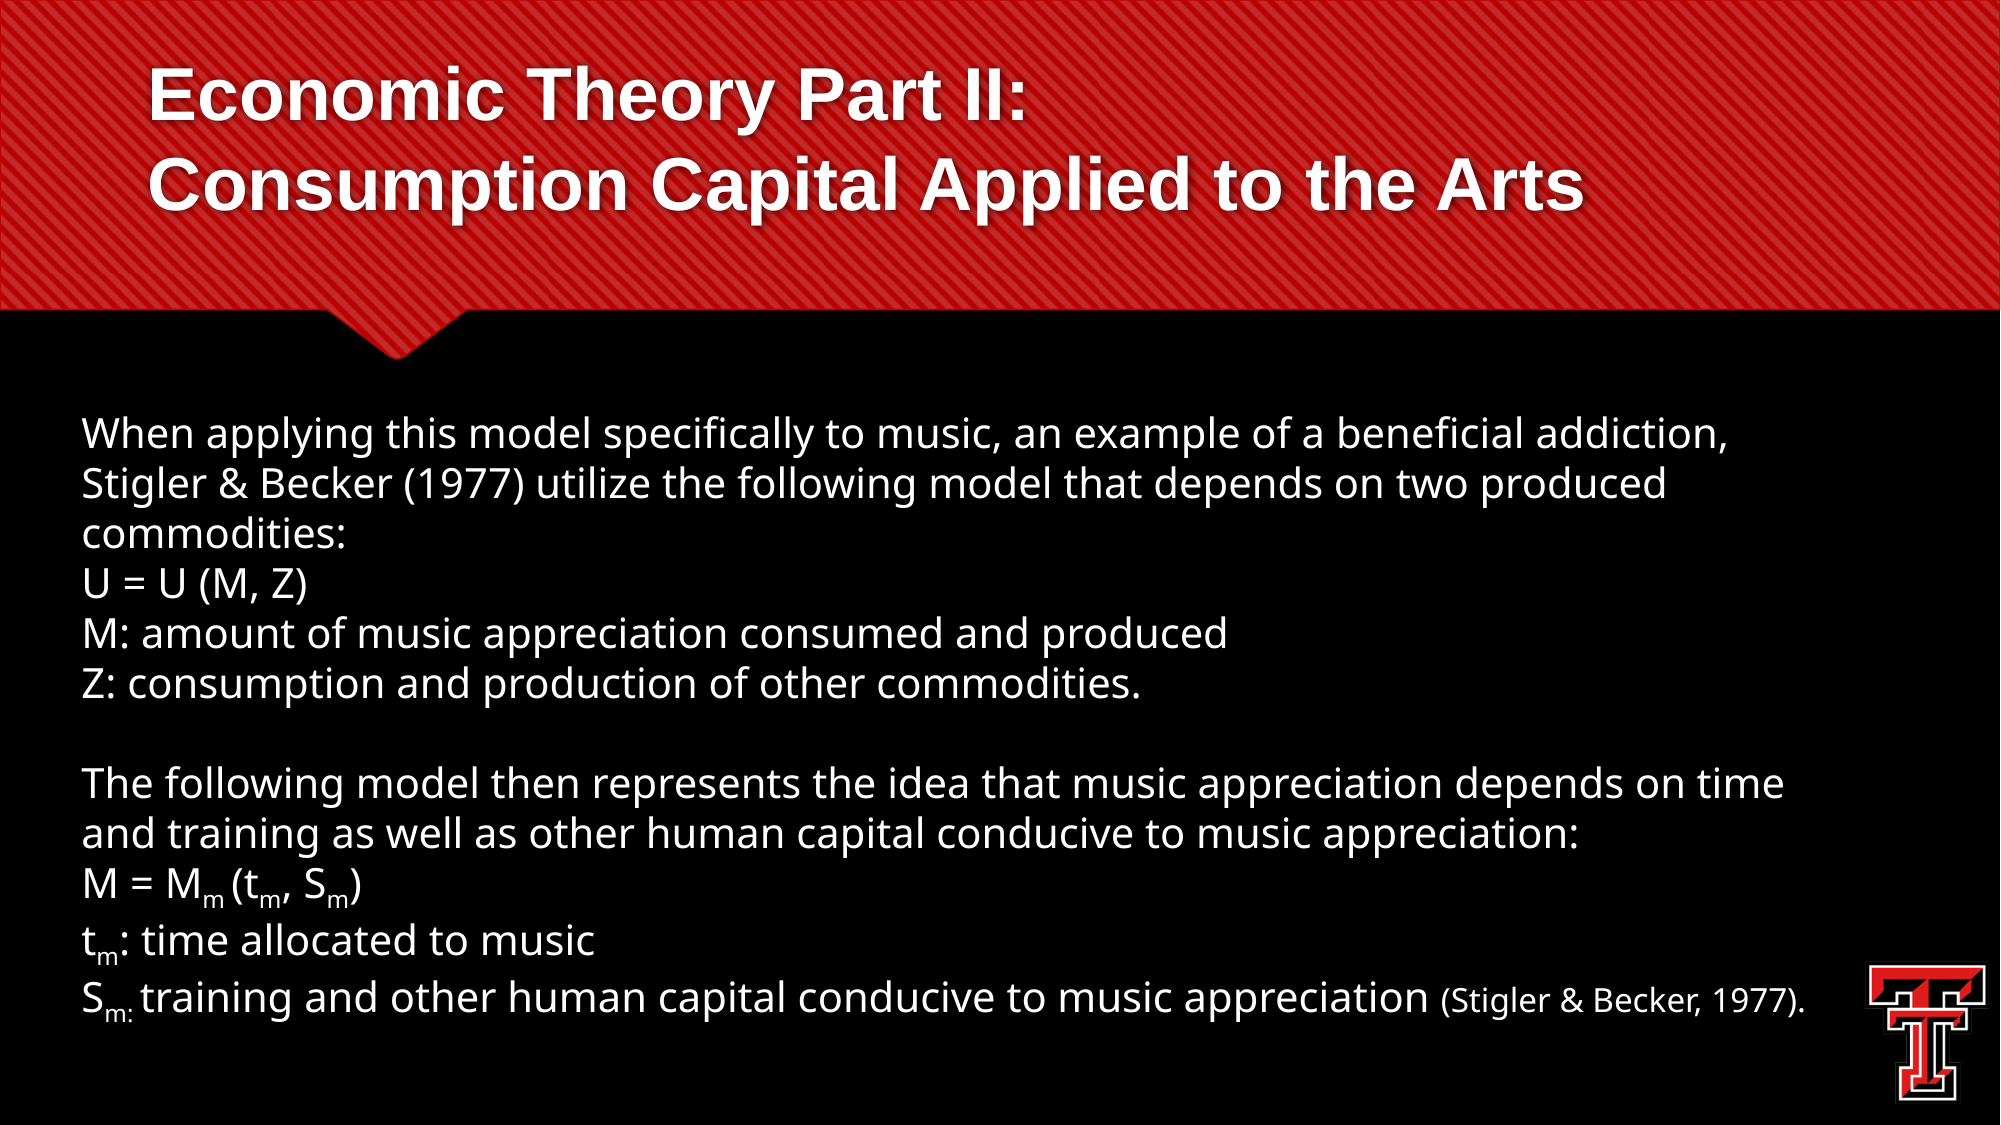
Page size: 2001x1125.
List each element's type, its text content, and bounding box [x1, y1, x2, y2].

picture [1865, 960, 1989, 1105]
text_box When applying this model specifically to music, an example of a beneficial addiction, Stigler & Becker (1977) utilize the following model that depends on two produced commodities: U = U (M, Z) M: amount of music appreciation consumed and produced Z: consumption and production of other commodities. The following model then represents the idea that music appreciation depends on time and training as well as other human capital conducive to music appreciation: M = Mm (tm, Sm) tm: time allocated to music Sm: training and other human capital conducive to music appreciation (Stigler & Becker, 1977). [66, 399, 1865, 1035]
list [134, 364, 1866, 962]
title Economic Theory Part II: Consumption Capital Applied to the Arts [132, 73, 1868, 233]
